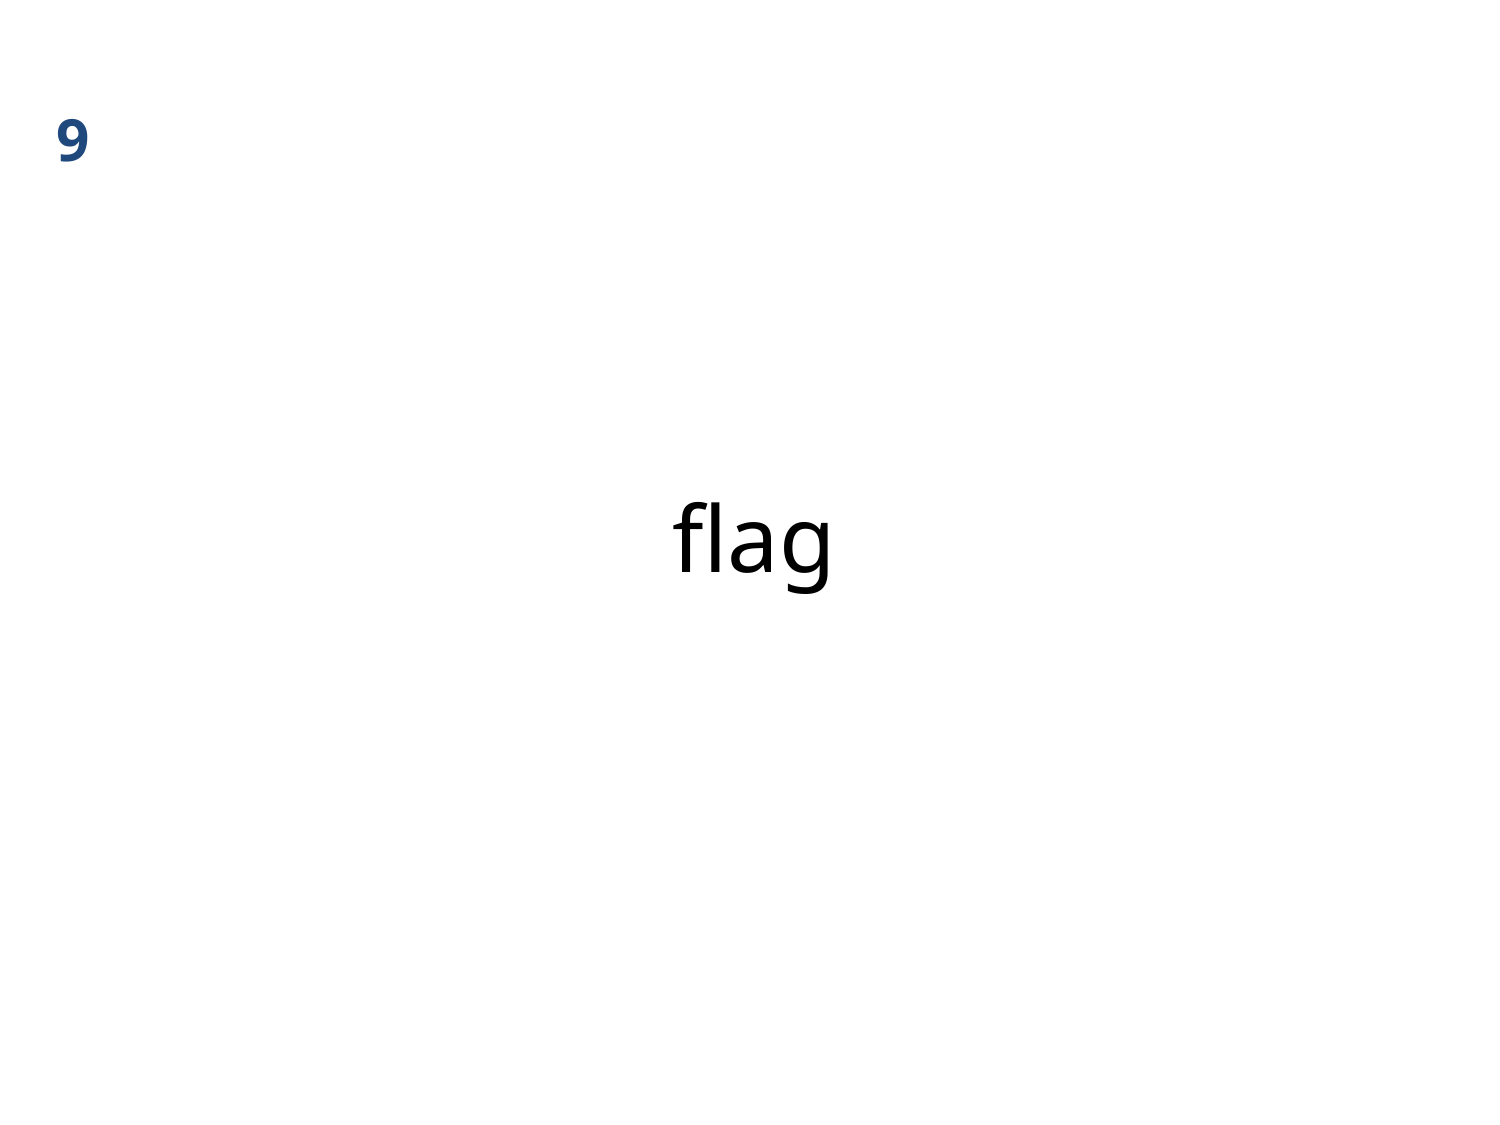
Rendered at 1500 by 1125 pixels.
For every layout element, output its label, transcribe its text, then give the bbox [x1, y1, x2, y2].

text_box 9 [41, 95, 143, 180]
text_box flag [303, 473, 1206, 599]
